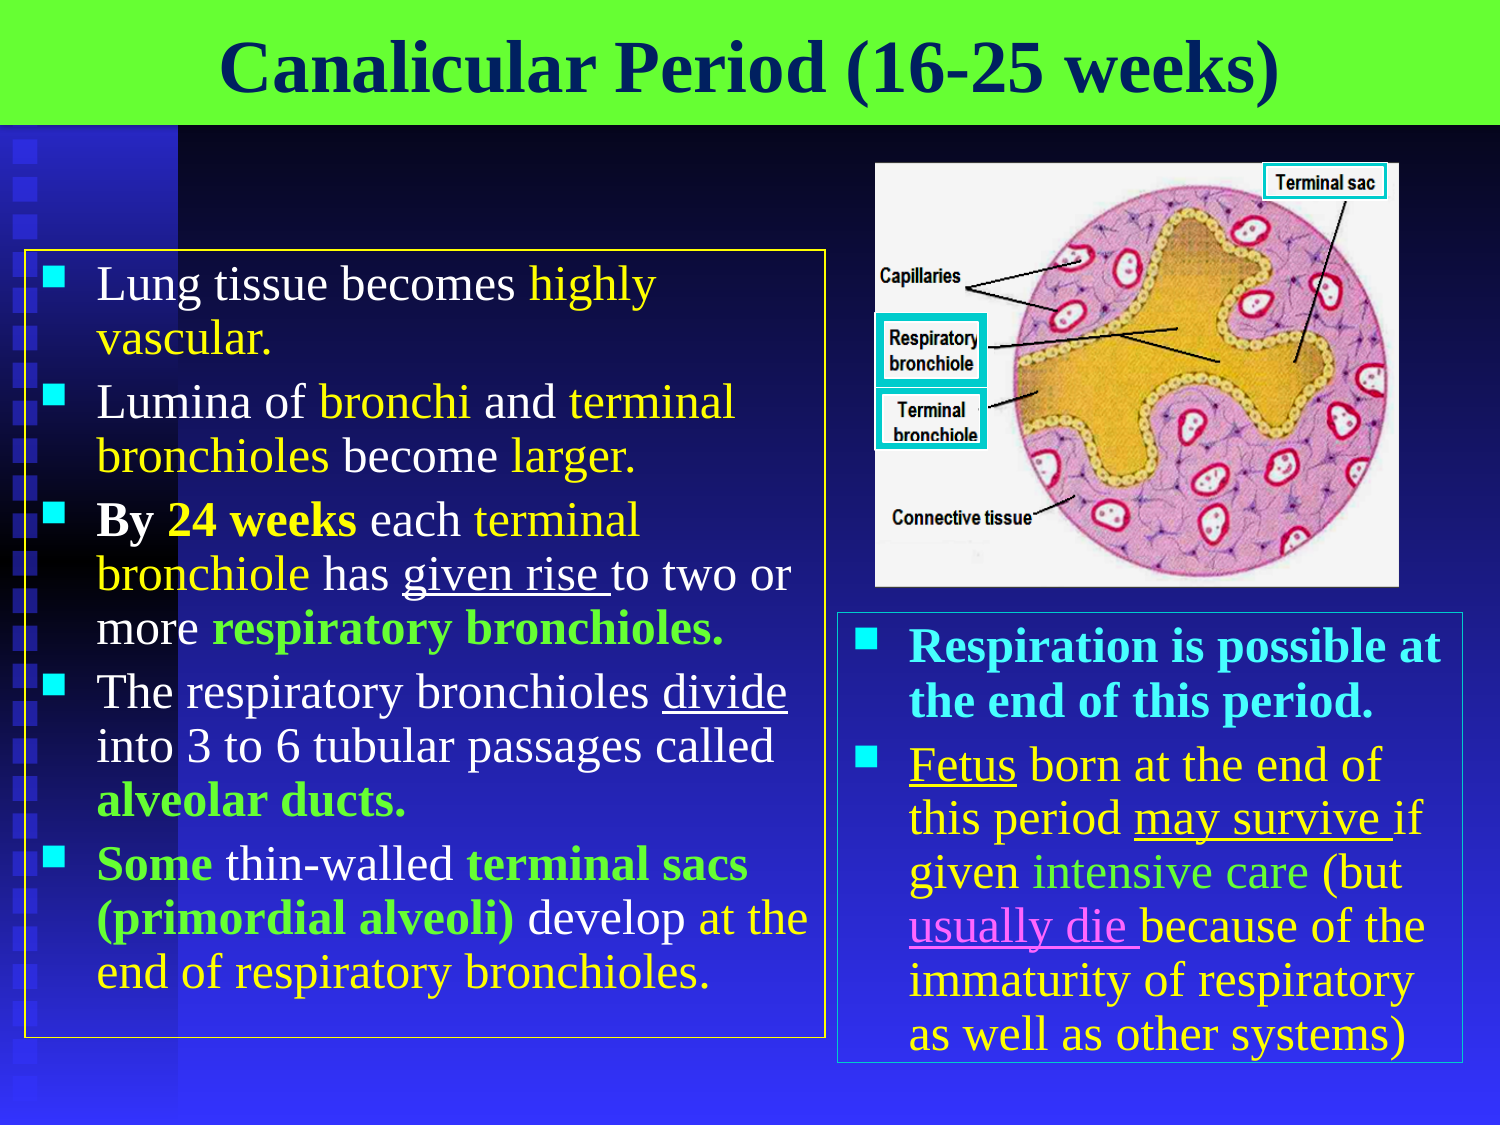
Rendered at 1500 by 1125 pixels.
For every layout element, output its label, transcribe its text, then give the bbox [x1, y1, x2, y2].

text_box Respiration is possible at the end of this period. Fetus born at the end of this period may survive if given intensive care (but usually die because of the immaturity of respiratory as well as other systems) [837, 612, 1463, 1063]
list Lung tissue becomes highly vascular. Lumina of bronchi and terminal bronchioles become larger. By 24 weeks each terminal bronchiole has given rise to two or more respiratory bronchioles. The respiratory bronchioles divide into 3 to 6 tubular passages called alveolar ducts. Some thin-walled terminal sacs (primordial alveoli) develop at the end of respiratory bronchioles. [24, 249, 826, 1038]
picture [874, 162, 1400, 588]
title Canalicular Period (16-25 weeks) [0, 0, 1500, 125]
